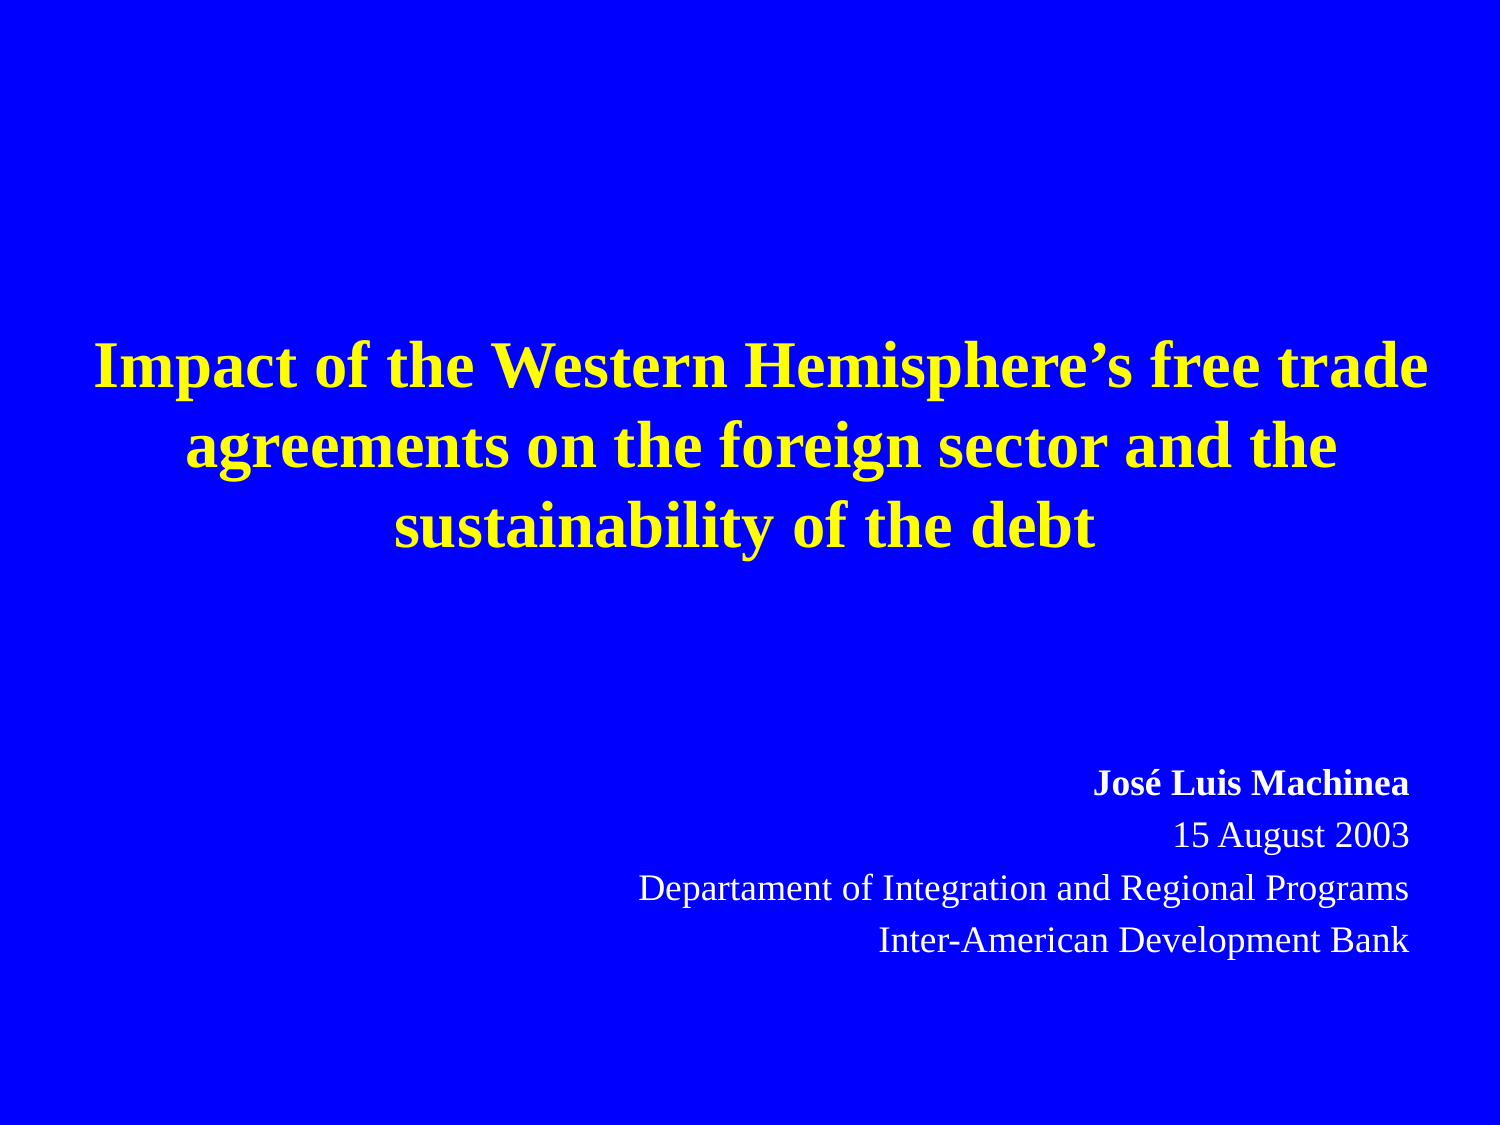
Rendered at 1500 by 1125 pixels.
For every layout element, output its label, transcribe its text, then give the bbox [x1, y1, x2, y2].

title Impact of the Western Hemisphere’s free trade agreements on the foreign sector and the sustainability of the debt [74, 349, 1451, 613]
subtitle José Luis Machinea 15 August 2003 Departament of Integration and Regional Programs Inter-American Development Bank [374, 749, 1426, 1038]
